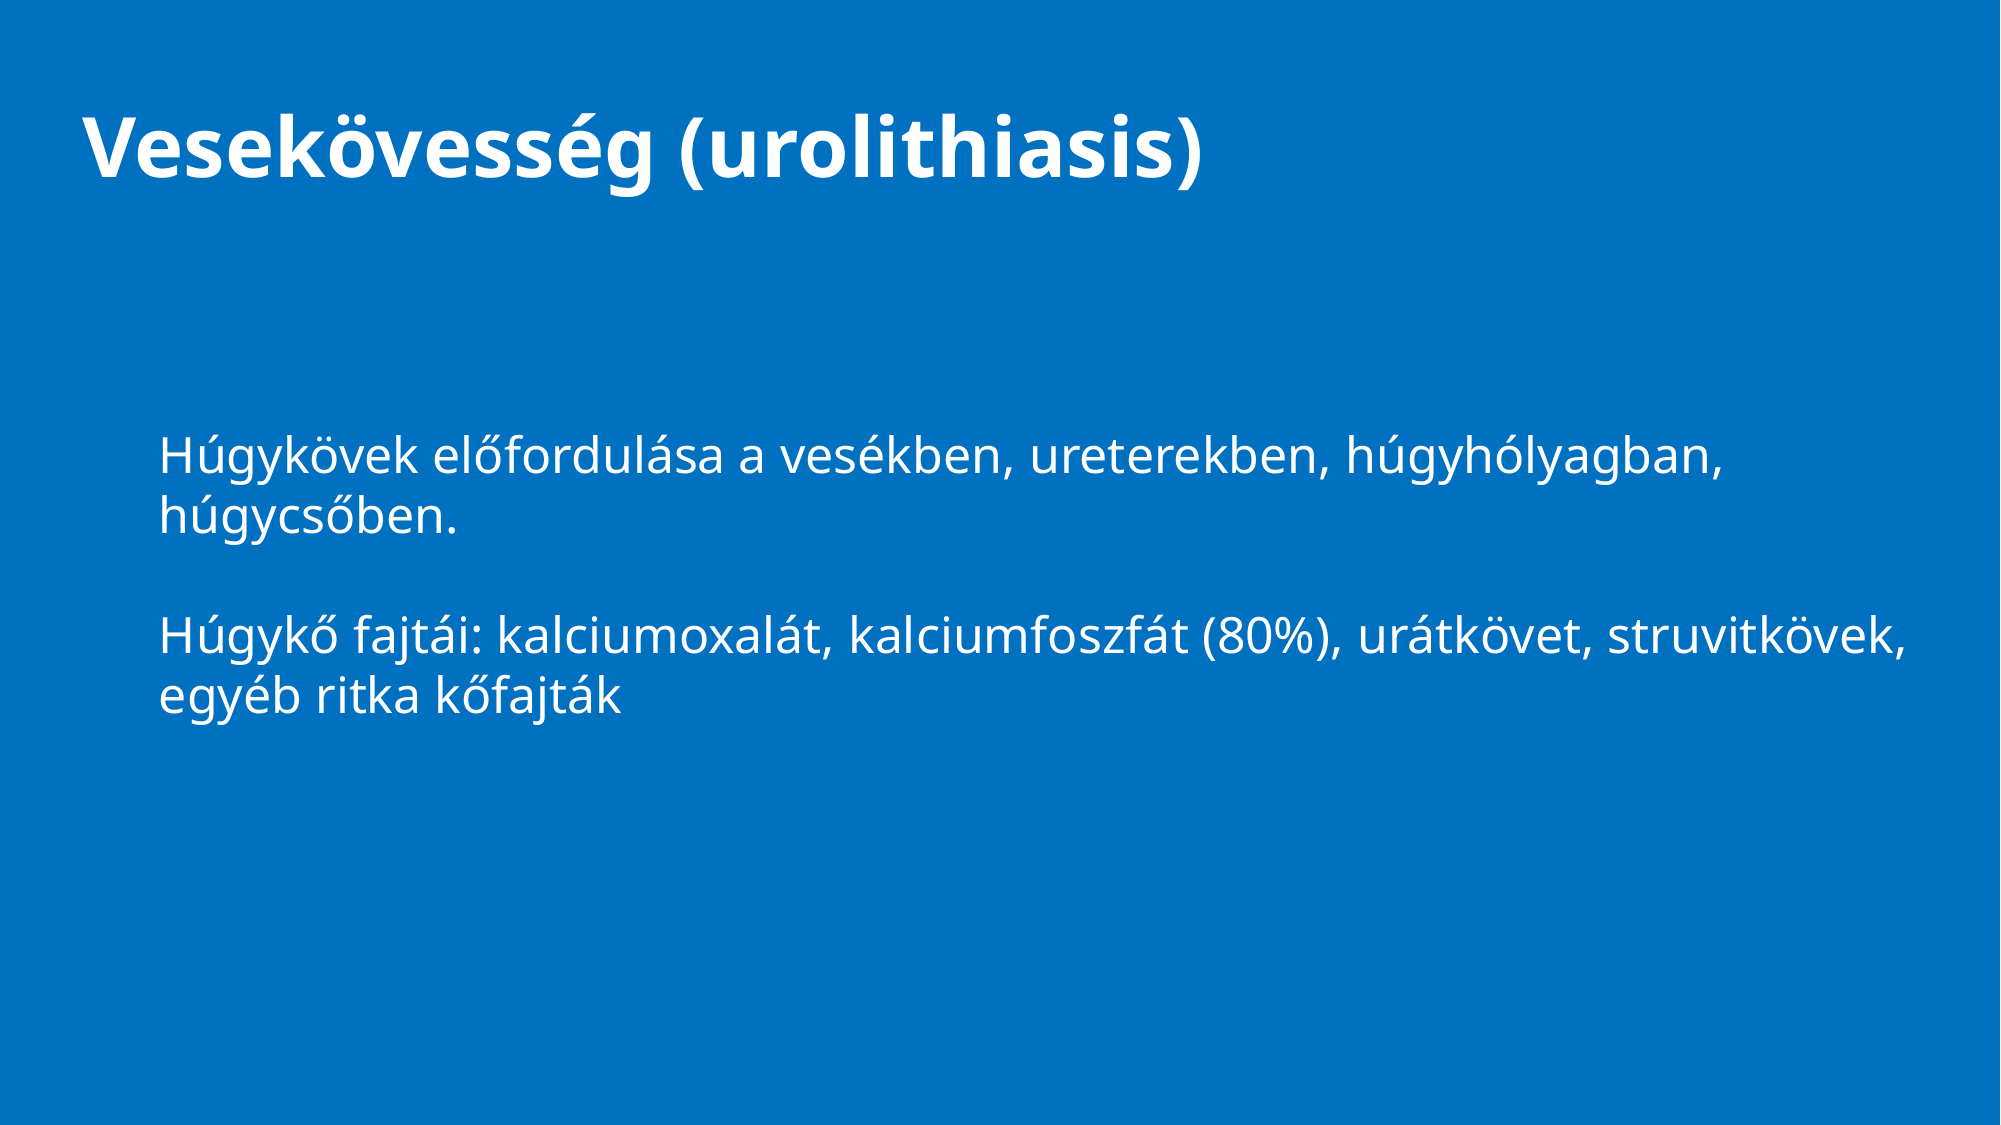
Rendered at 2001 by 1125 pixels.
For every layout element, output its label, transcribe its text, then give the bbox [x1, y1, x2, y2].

text_box Húgykövek előfordulása a vesékben, ureterekben, húgyhólyagban, húgycsőben. Húgykő fajtái: kalciumoxalát, kalciumfoszfát (80%), urátkövet, struvitkövek, egyéb ritka kőfajták [144, 416, 2000, 732]
title Vesekövesség (urolithiasis) [67, 86, 1418, 259]
